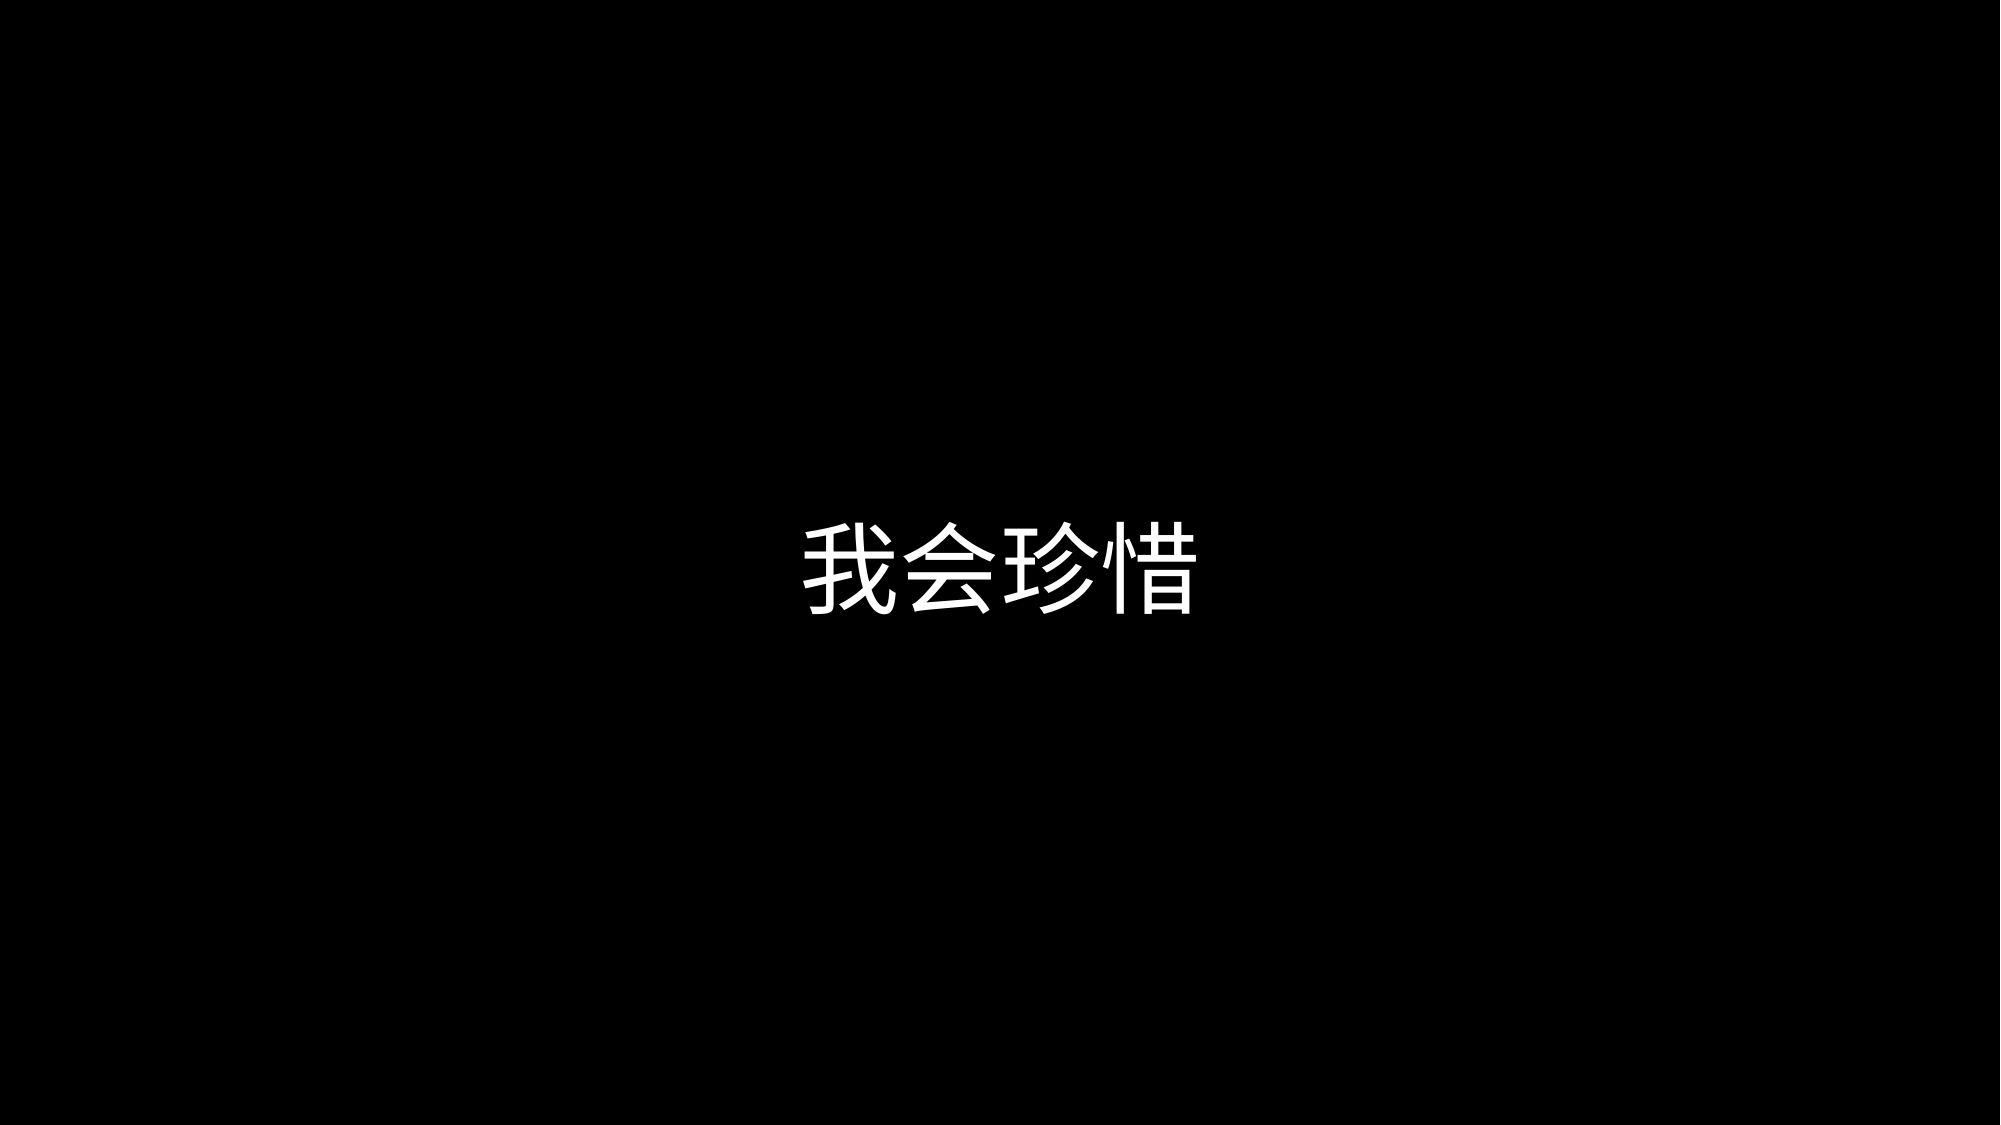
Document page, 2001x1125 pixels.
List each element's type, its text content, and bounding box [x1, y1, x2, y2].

text_box 我会珍惜 [697, 481, 1303, 644]
